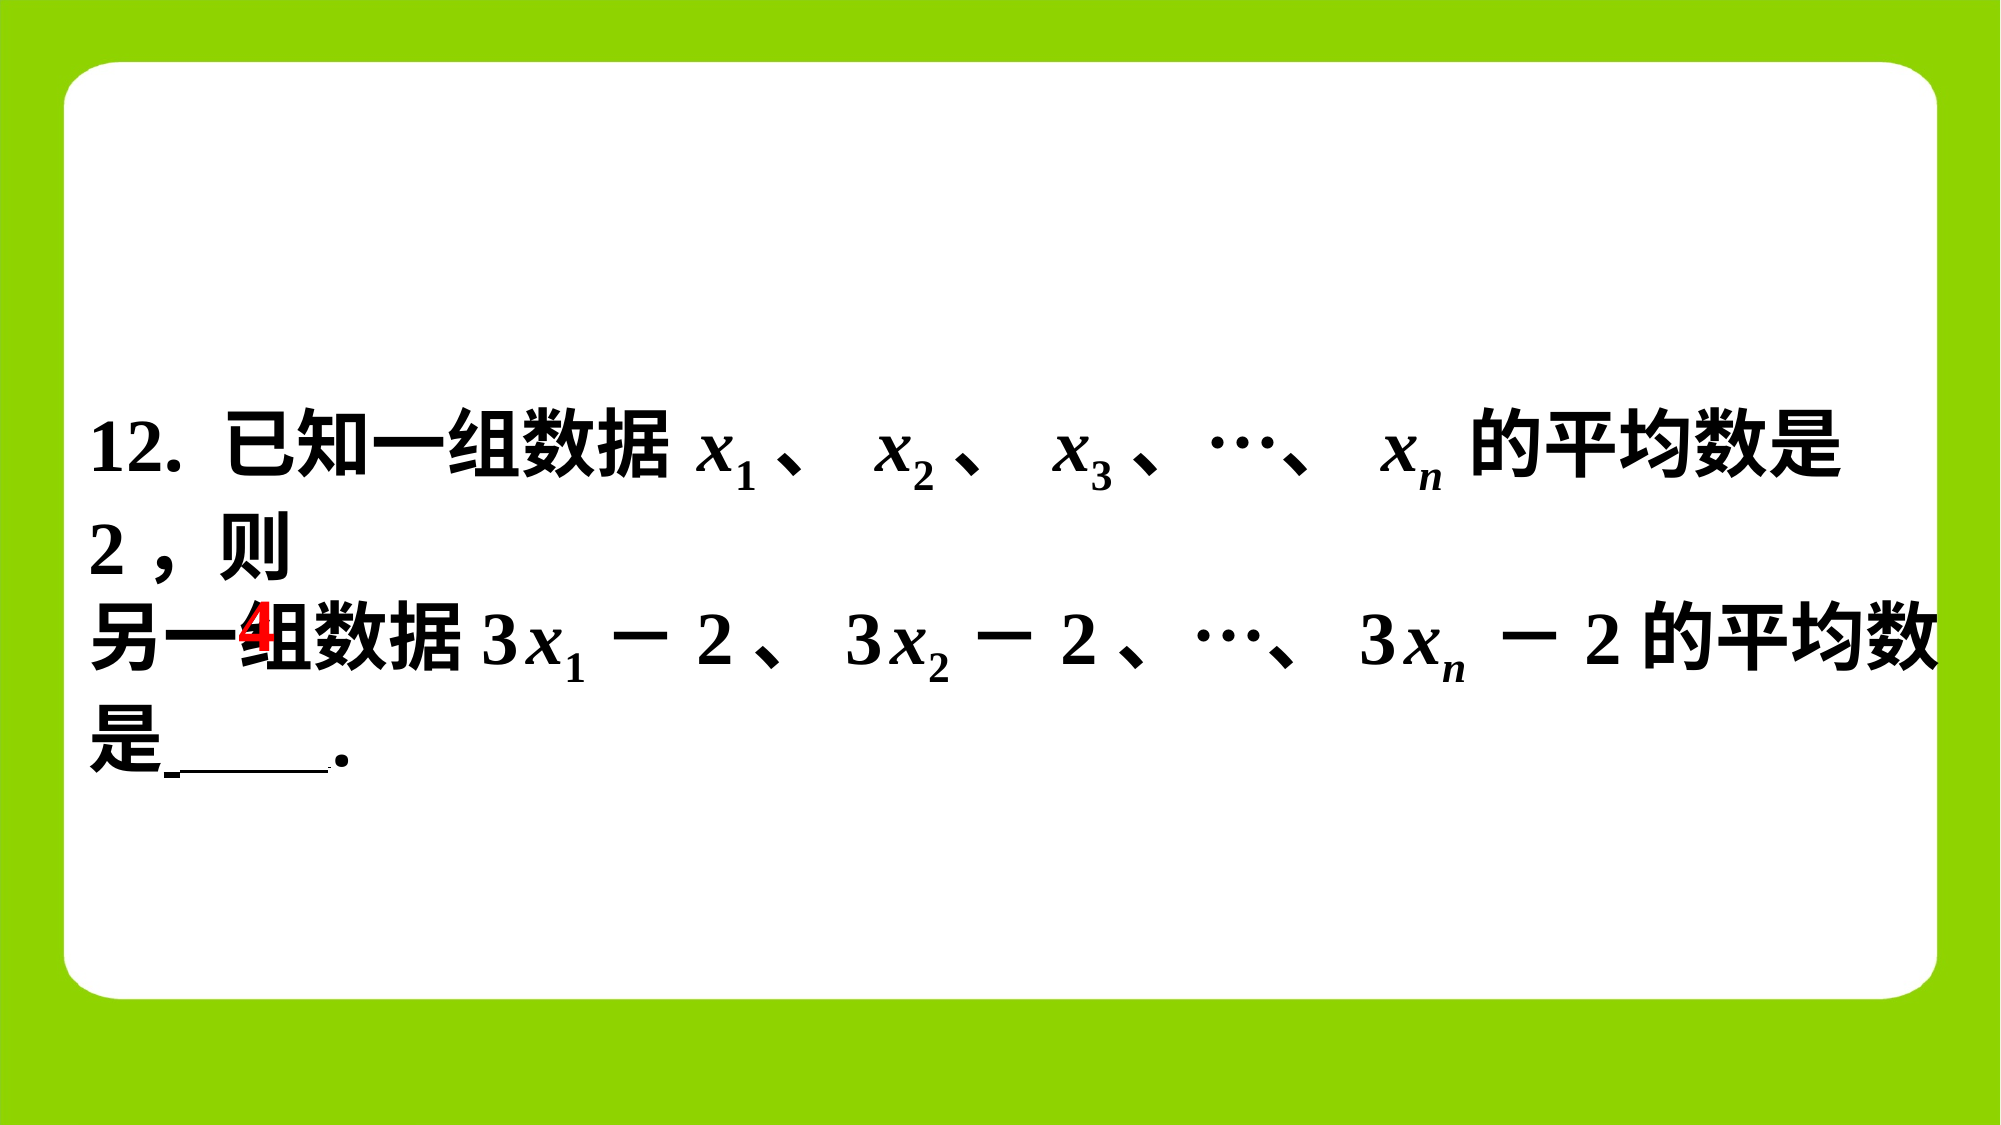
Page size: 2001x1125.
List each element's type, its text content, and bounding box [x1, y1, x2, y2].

text_box 4 [224, 568, 367, 675]
text_box 12. 已知一组数据x1、x2、x3、…、xn的平均数是2，则 另一组数据3x1－2、3x2－2、…、3xn－2的平均数 是 ⁠. [88, 396, 1974, 670]
picture [0, 0, 2001, 1125]
